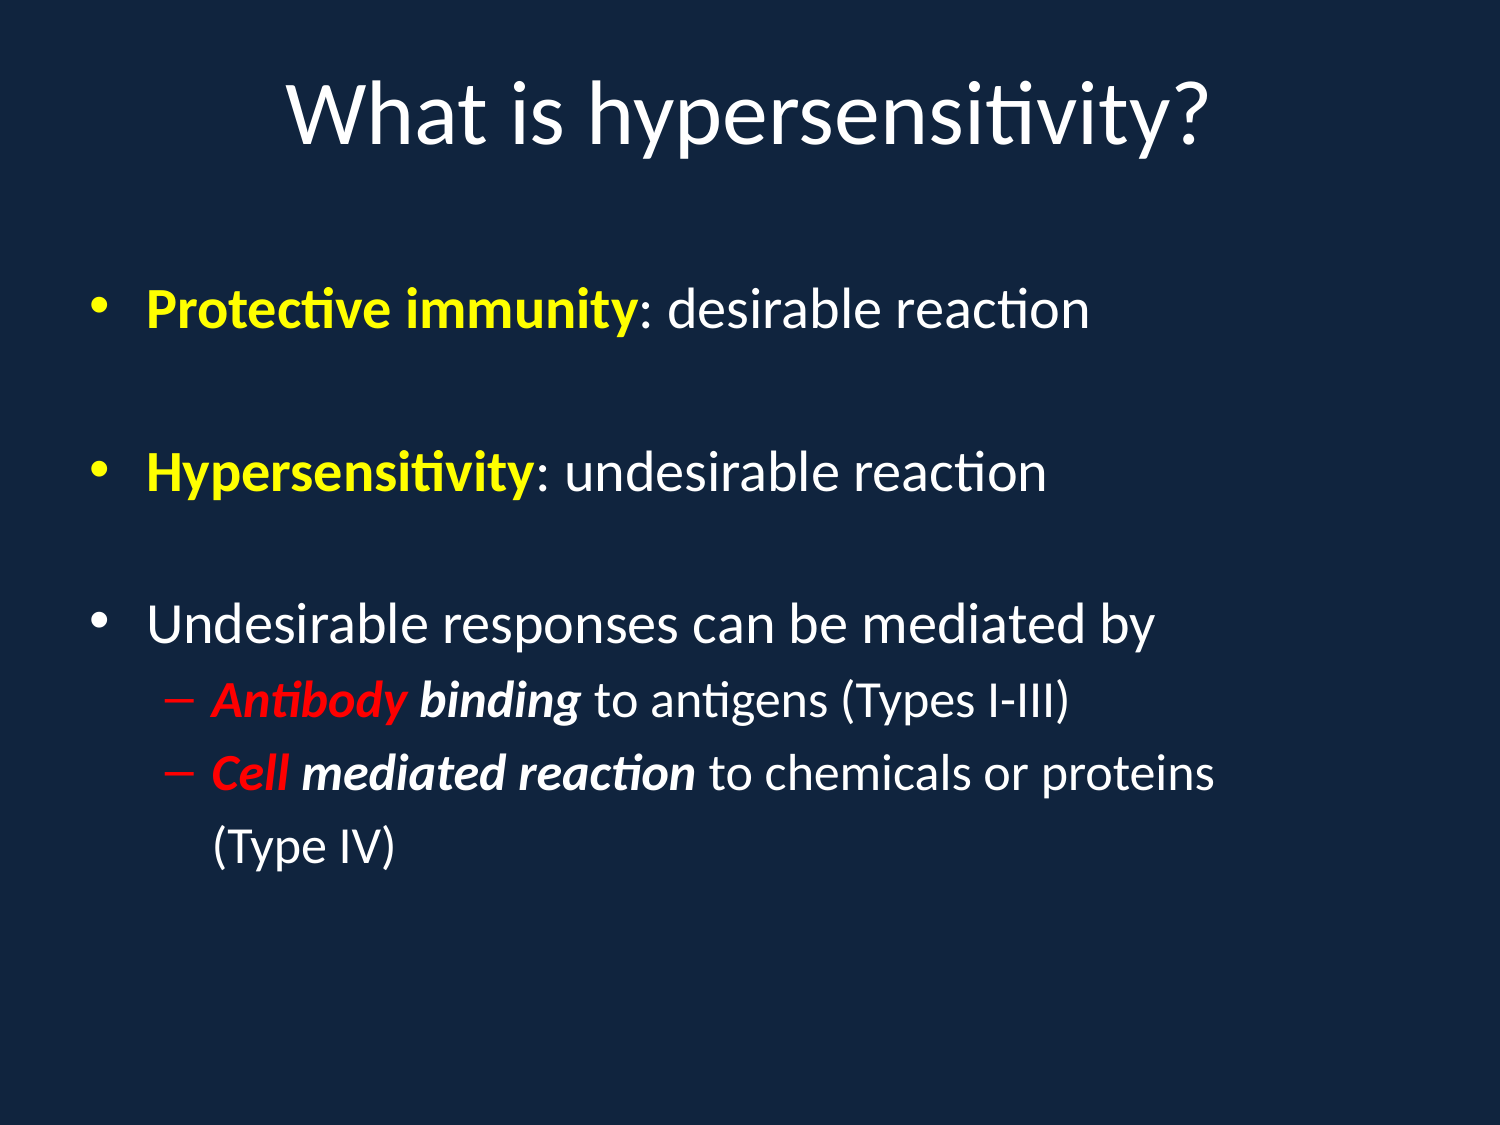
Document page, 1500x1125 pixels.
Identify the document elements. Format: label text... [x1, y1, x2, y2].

text_box Protective immunity: desirable reaction Hypersensitivity: undesirable reaction Undesirable responses can be mediated by Antibody binding to antigens (Types I-III) Cell mediated reaction to chemicals or proteins (Type IV) [74, 262, 1425, 1006]
text_box What is hypersensitivity? [74, 45, 1425, 234]
